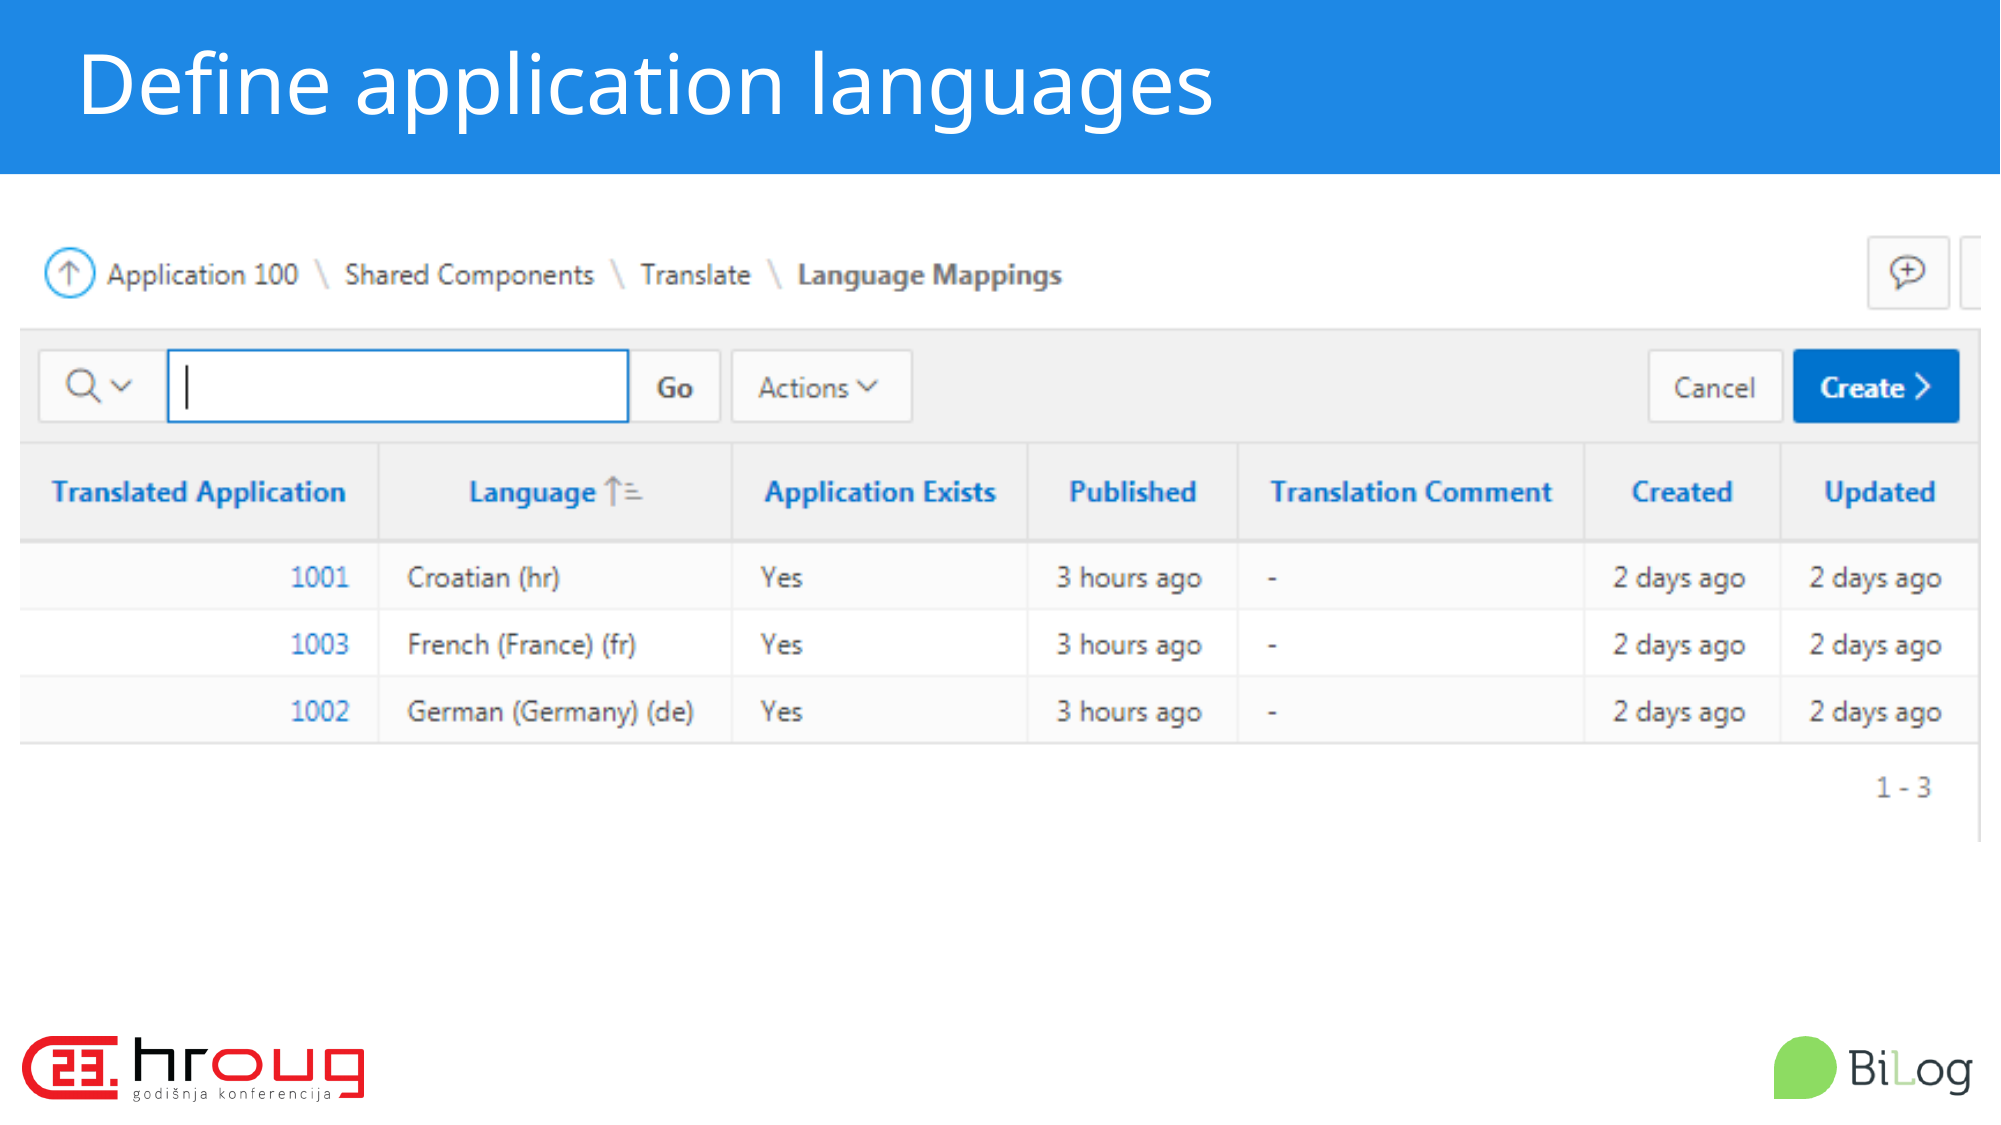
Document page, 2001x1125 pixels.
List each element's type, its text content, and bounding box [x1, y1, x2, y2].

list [19, 218, 1980, 842]
title Define application languages [61, 0, 1942, 175]
picture [22, 1036, 364, 1102]
picture [1749, 1012, 2000, 1125]
